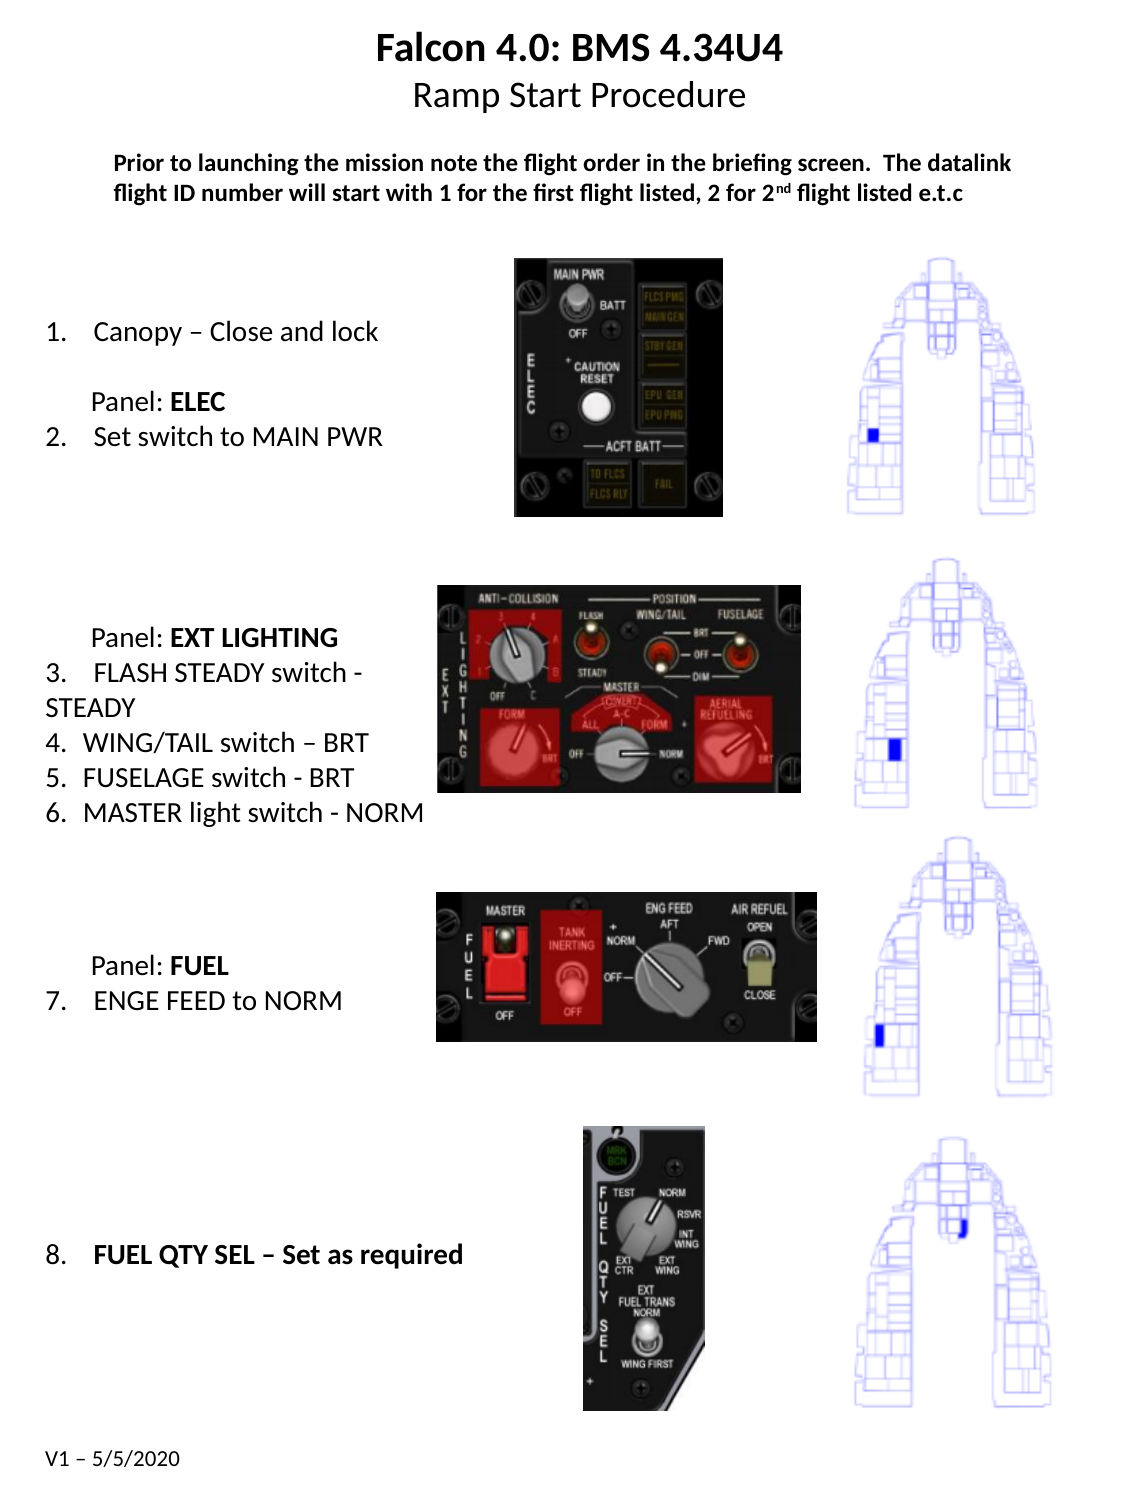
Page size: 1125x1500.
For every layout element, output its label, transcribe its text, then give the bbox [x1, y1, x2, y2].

text_box 1. Canopy – Close and lock Panel: ELEC 2. Set switch to MAIN PWR [30, 305, 411, 460]
text_box Panel: EXT LIGHTING 3. FLASH STEADY switch - STEADY WING/TAIL switch – BRT FUSELAGE switch - BRT MASTER light switch - NORM [30, 611, 460, 866]
text_box Falcon 4.0: BMS 4.34U4 Ramp Start Procedure [98, 12, 1061, 123]
picture [855, 828, 1064, 1106]
picture [436, 585, 801, 793]
text_box V1 – 5/5/2020 [30, 1435, 293, 1479]
picture [436, 892, 817, 1042]
text_box Panel: FUEL 7. ENGE FEED to NORM [30, 939, 375, 1024]
text_box Prior to launching the mission note the flight order in the briefing screen. The datalink flight ID number will start with 1 for the first flight listed, 2 for 2nd flight listed e.t.c [98, 139, 1061, 214]
picture [837, 248, 1046, 527]
picture [840, 1129, 1064, 1422]
picture [514, 258, 723, 517]
picture [846, 550, 1046, 817]
picture [583, 1126, 705, 1411]
text_box 8. FUEL QTY SEL – Set as required [30, 1192, 495, 1313]
